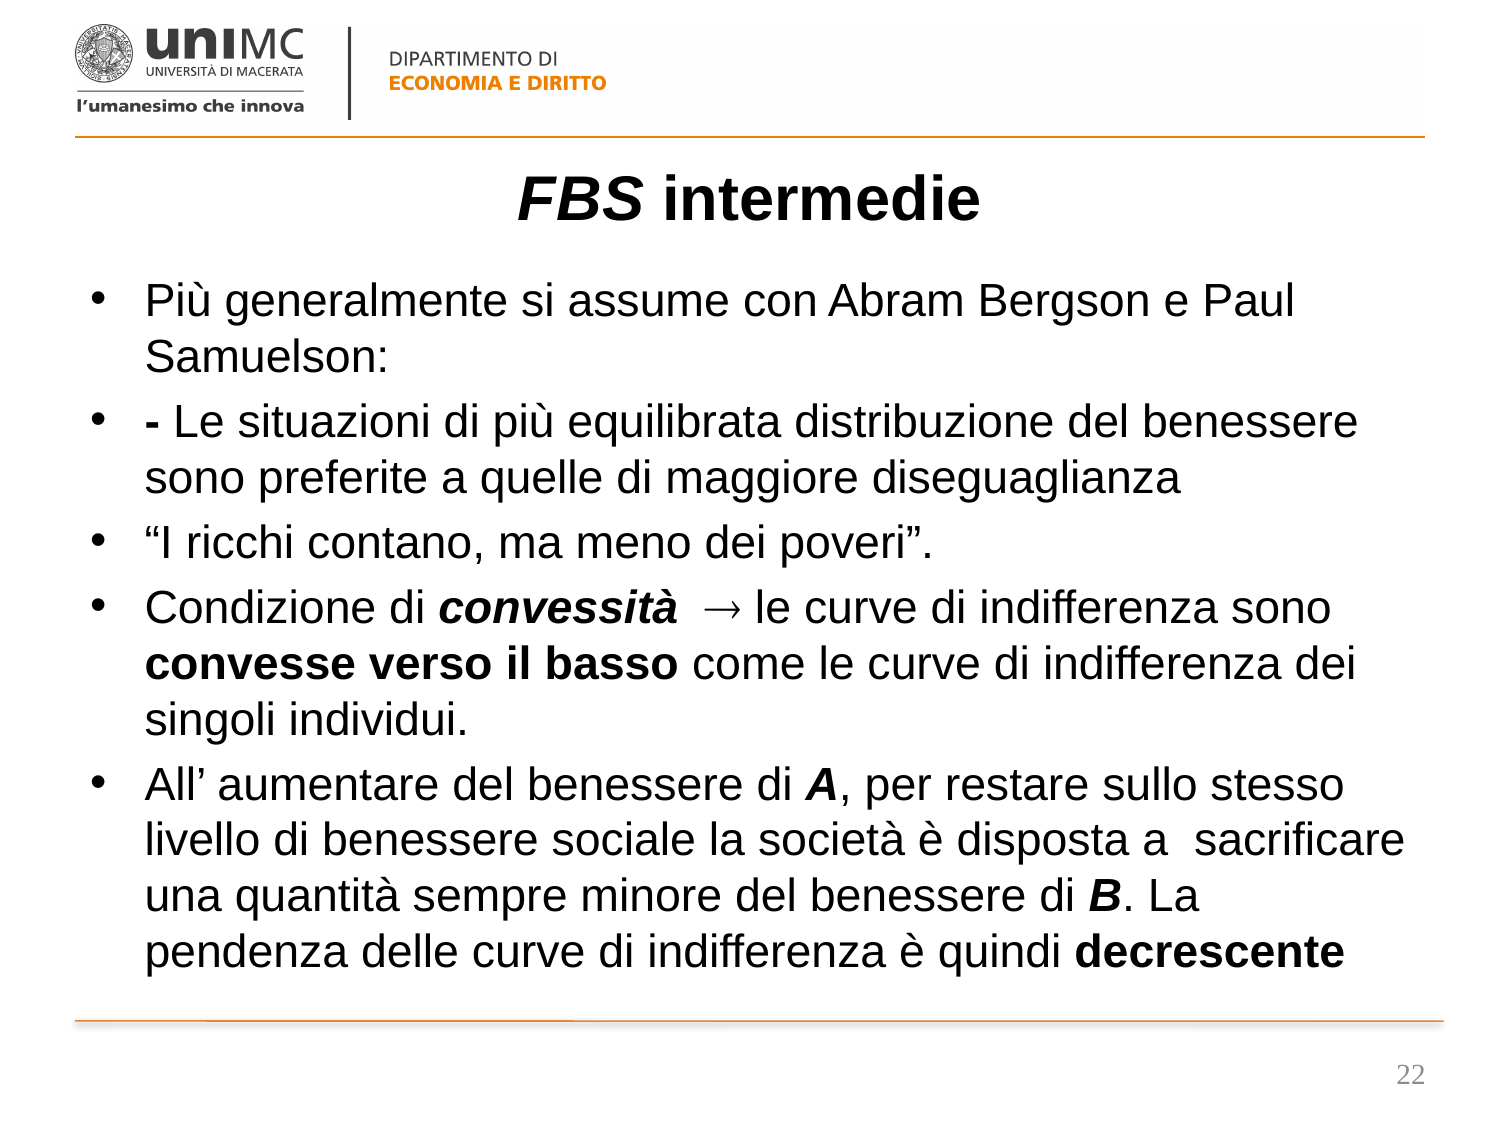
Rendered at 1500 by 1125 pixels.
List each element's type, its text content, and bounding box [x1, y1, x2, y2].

list Più generalmente si assume con Abram Bergson e Paul Samuelson: - Le situazioni di più equilibrata distribuzione del benessere sono preferite a quelle di maggiore diseguaglianza “I ricchi contano, ma meno dei poveri”. Condizione di convessità  le curve di indifferenza sono convesse verso il basso come le curve di indifferenza dei singoli individui. All’ aumentare del benessere di A, per restare sullo stesso livello di benessere sociale la società è disposta a sacrificare una quantità sempre minore del benessere di B. La pendenza delle curve di indifferenza è quindi decrescente [75, 262, 1425, 1005]
picture [75, 24, 1425, 138]
title FBS intermedie [75, 149, 1425, 241]
slide_number 22 [1091, 1042, 1442, 1103]
